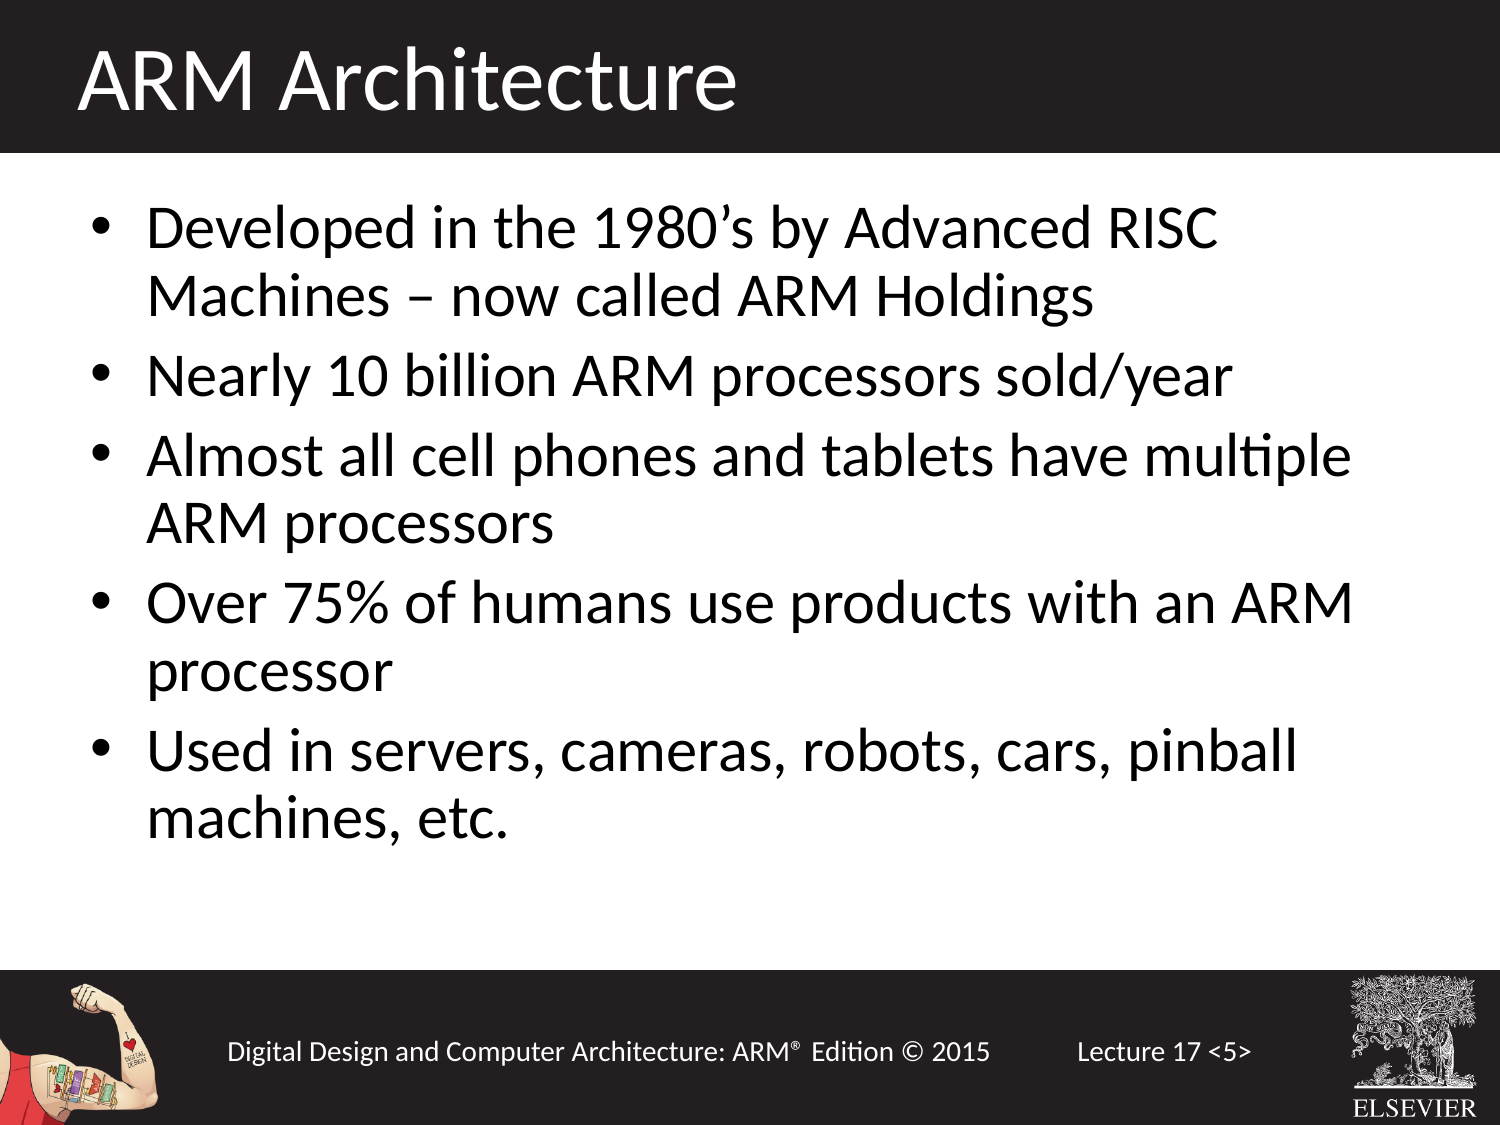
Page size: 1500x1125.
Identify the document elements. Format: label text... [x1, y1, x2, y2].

text_box ARM Architecture [62, 11, 1488, 136]
picture [1350, 974, 1477, 1117]
list Developed in the 1980’s by Advanced RISC Machines – now called ARM Holdings Nearly 10 billion ARM processors sold/year Almost all cell phones and tablets have multiple ARM processors Over 75% of humans use products with an ARM processor Used in servers, cameras, robots, cars, pinball machines, etc. [75, 187, 1425, 1050]
picture [0, 979, 163, 1125]
